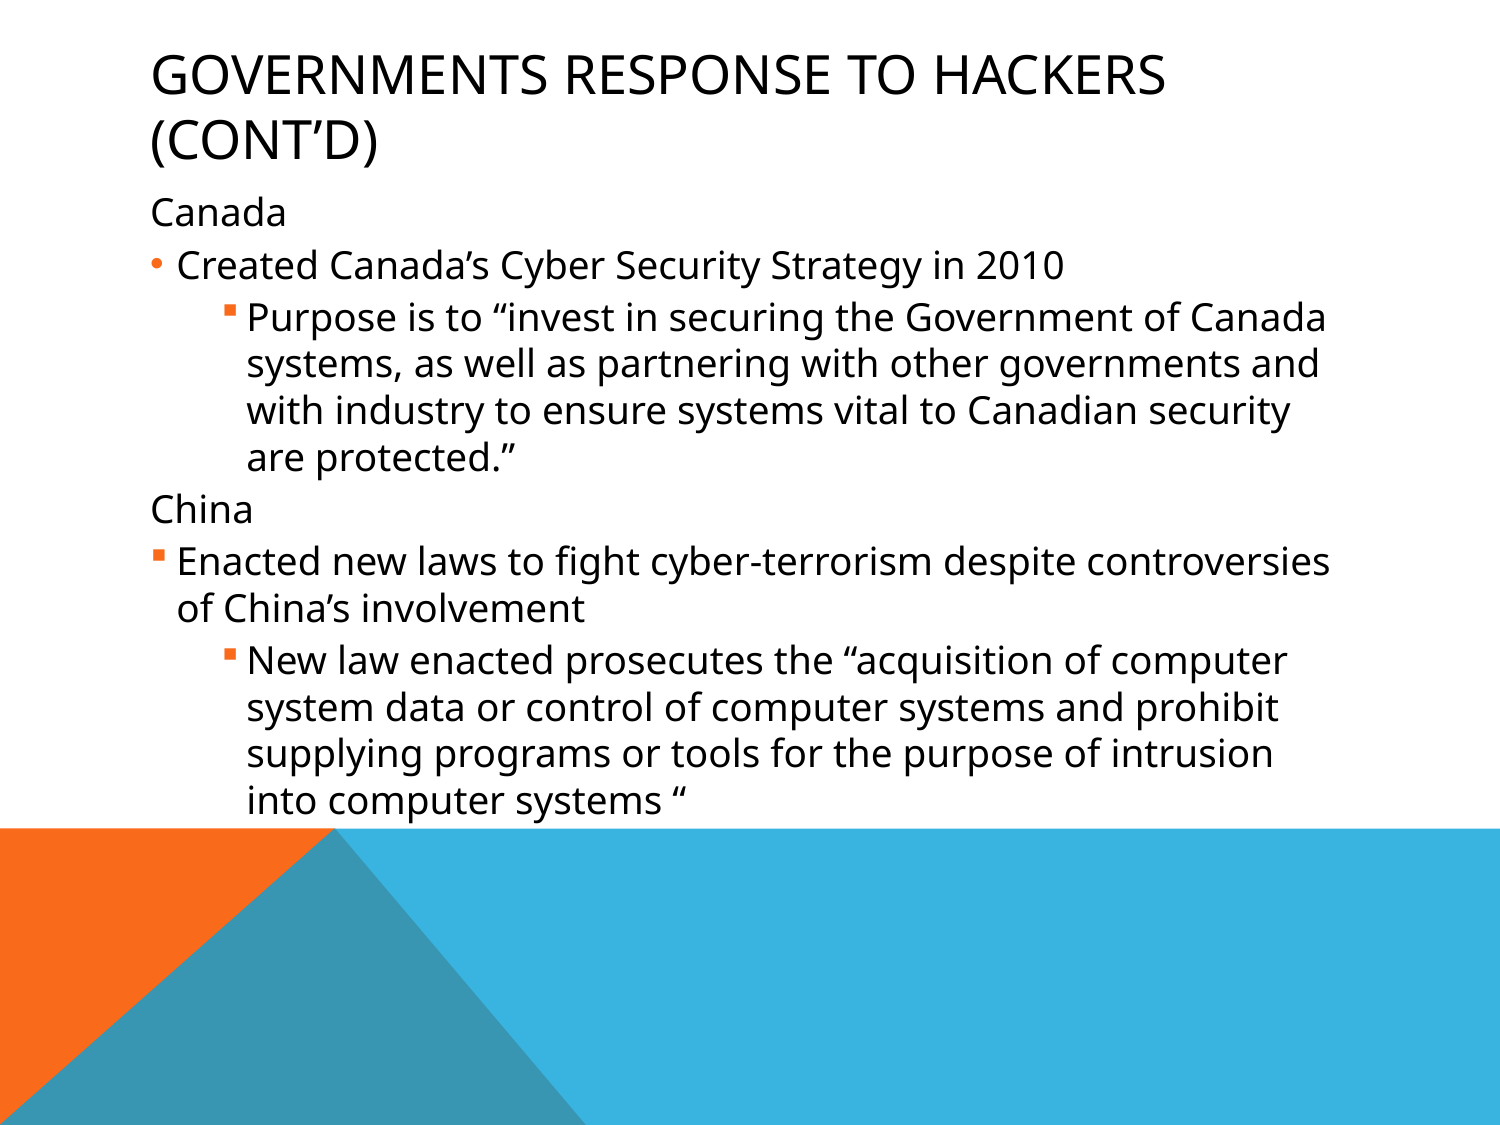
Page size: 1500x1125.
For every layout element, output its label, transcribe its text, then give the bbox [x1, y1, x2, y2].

title Governments Response to hackers (cont’d) [135, 60, 1369, 150]
list Canada Created Canada’s Cyber Security Strategy in 2010 Purpose is to “invest in securing the Government of Canada systems, as well as partnering with other governments and with industry to ensure systems vital to Canadian security are protected.” China Enacted new laws to fight cyber-terrorism despite controversies of China’s involvement New law enacted prosecutes the “acquisition of computer system data or control of computer systems and prohibit supplying programs or tools for the purpose of intrusion into computer systems “ [135, 180, 1369, 834]
